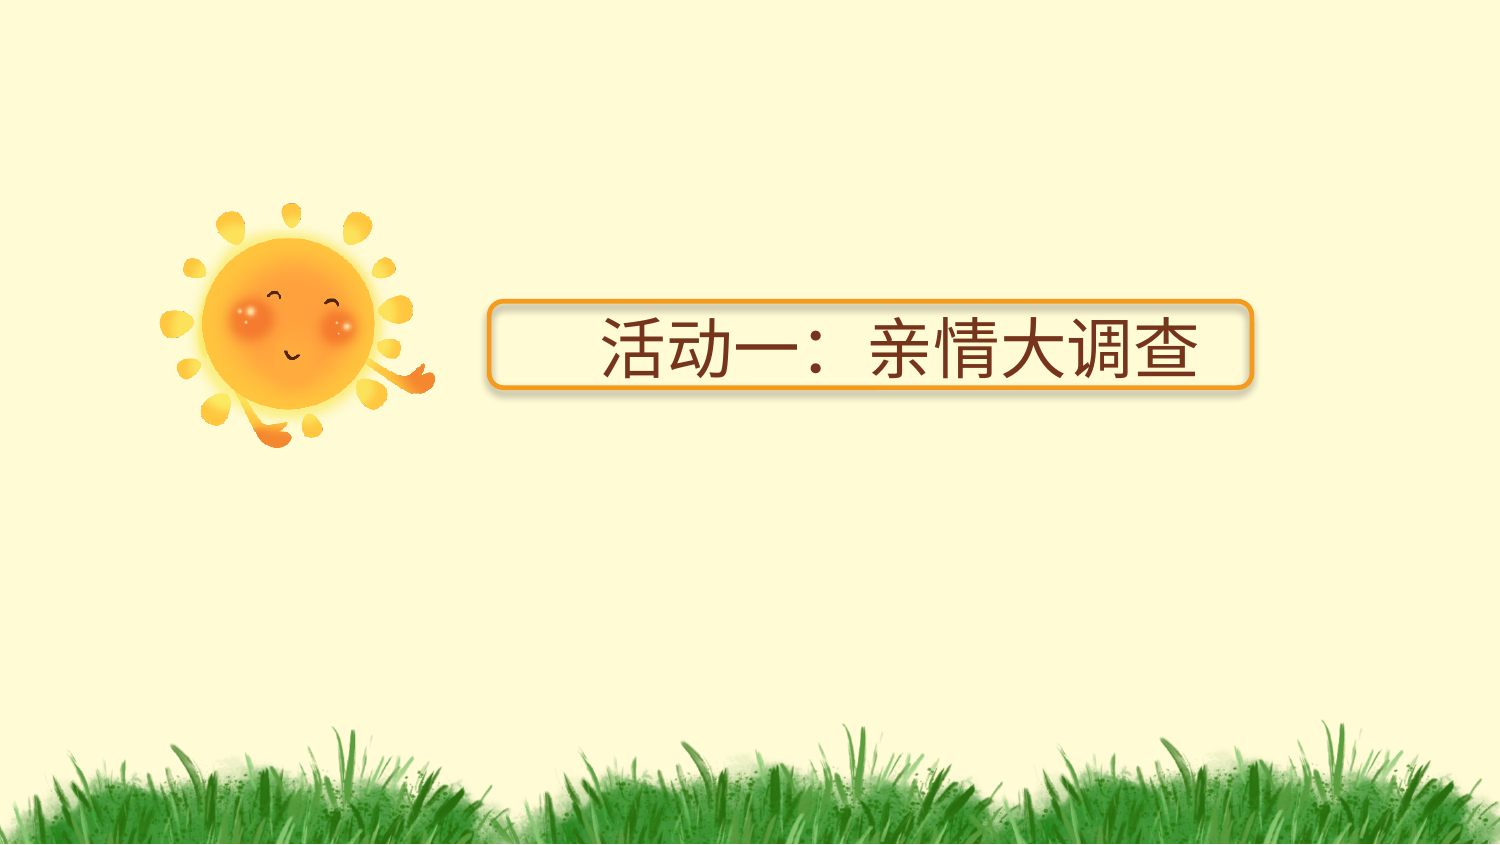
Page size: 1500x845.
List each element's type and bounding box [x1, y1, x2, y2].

text_box [0, 497, 1500, 844]
text_box [412, 299, 1327, 396]
picture [124, 152, 477, 497]
